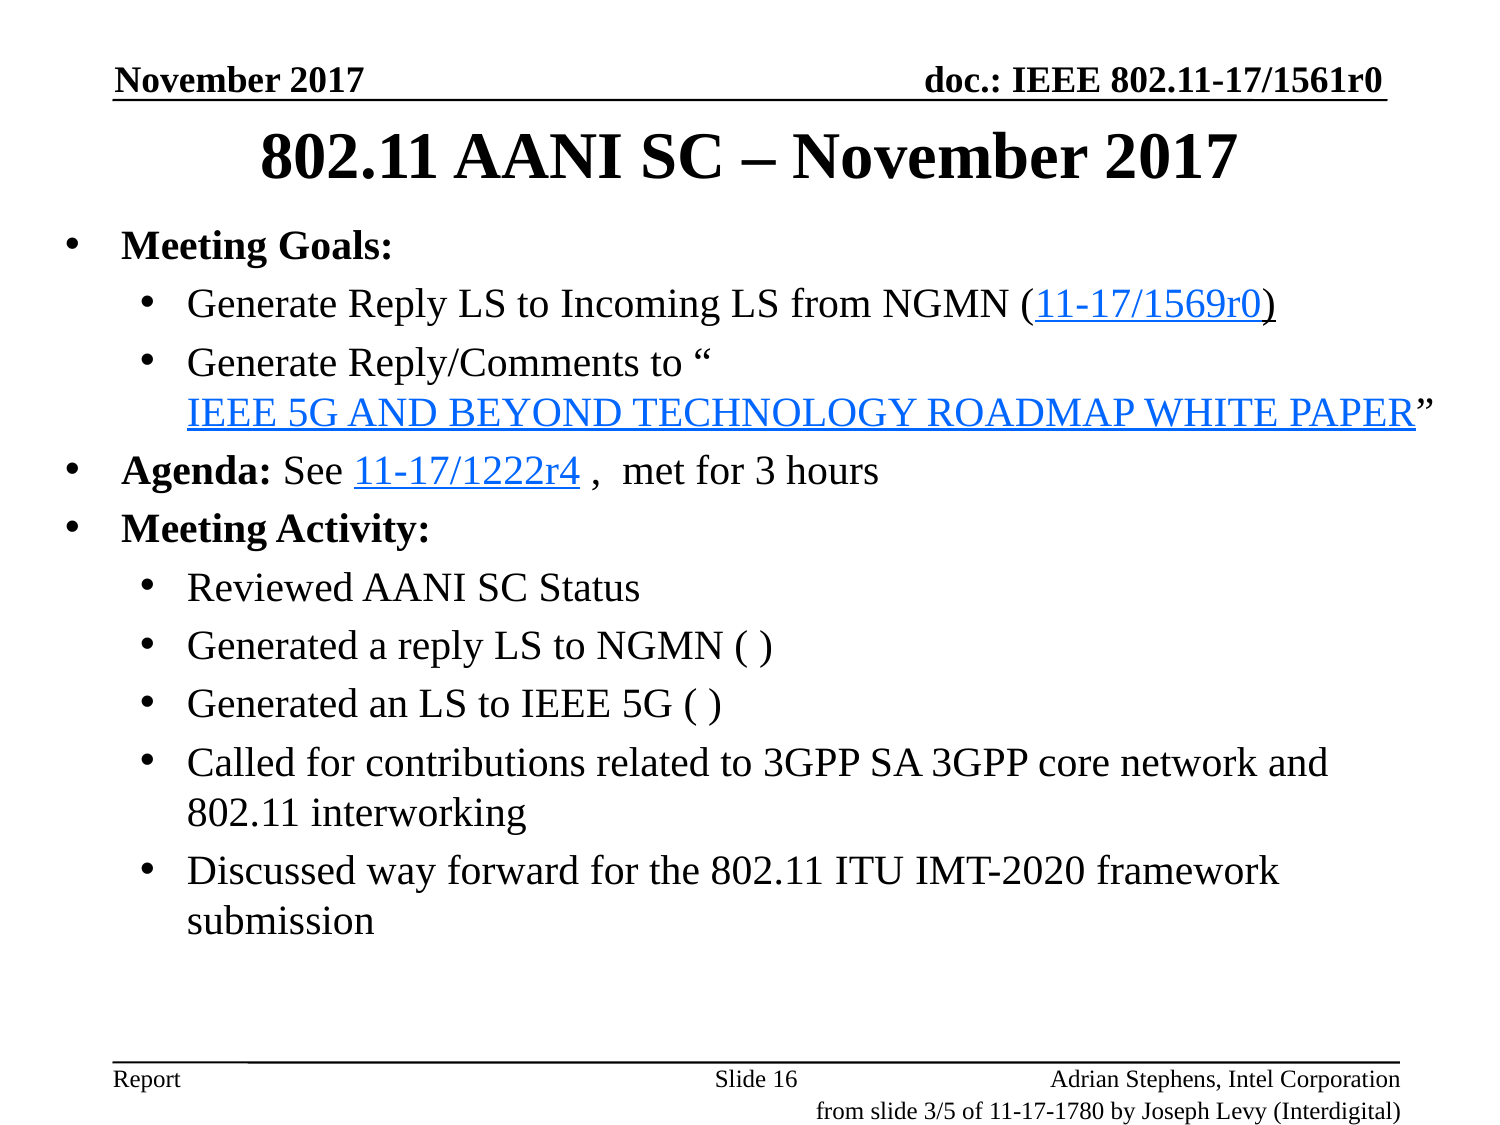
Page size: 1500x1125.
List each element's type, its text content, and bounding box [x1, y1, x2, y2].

list Meeting Goals: Generate Reply LS to Incoming LS from NGMN (11-17/1569r0) Generate Reply/Comments to “IEEE 5G AND BEYOND TECHNOLOGY ROADMAP WHITE PAPER” Agenda: See 11-17/1222r4 , met for 3 hours Meeting Activity: Reviewed AANI SC Status Generated a reply LS to NGMN ( ) Generated an LS to IEEE 5G ( ) Called for contributions related to 3GPP SA 3GPP core network and 802.11 interworking Discussed way forward for the 802.11 ITU IMT-2020 framework submission [40, 210, 1460, 976]
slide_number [114, 54, 374, 101]
slide_number Slide 16 [711, 1061, 801, 1093]
footer Adrian Stephens, Intel Corporation [878, 1061, 1402, 1087]
title 802.11 AANI SC – November 2017 [112, 101, 1388, 202]
text_box from slide 3/5 of 11-17-1780 by Joseph Levy (Interdigital) [343, 1087, 1417, 1125]
